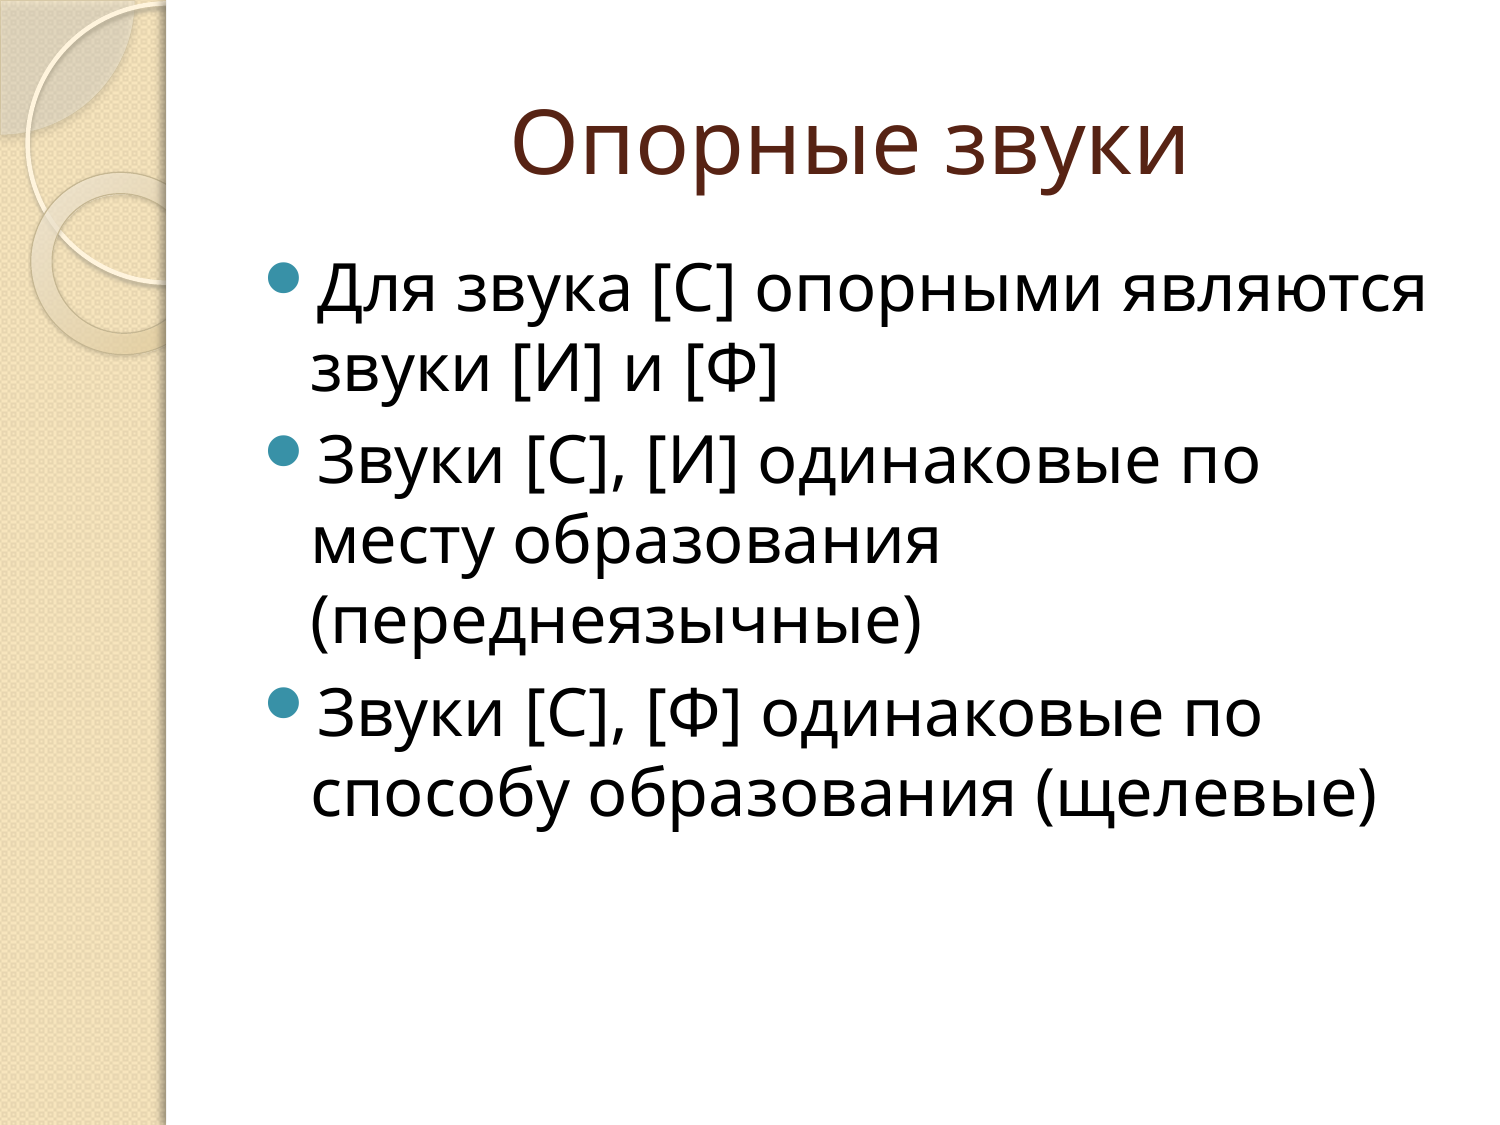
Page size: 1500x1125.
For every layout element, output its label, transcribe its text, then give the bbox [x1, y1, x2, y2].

list Для звука [С] опорными являются звуки [И] и [Ф] Звуки [С], [И] одинаковые по месту образования (переднеязычные) Звуки [С], [Ф] одинаковые по способу образования (щелевые) [235, 237, 1466, 1025]
title Опорные звуки [235, 45, 1466, 233]
